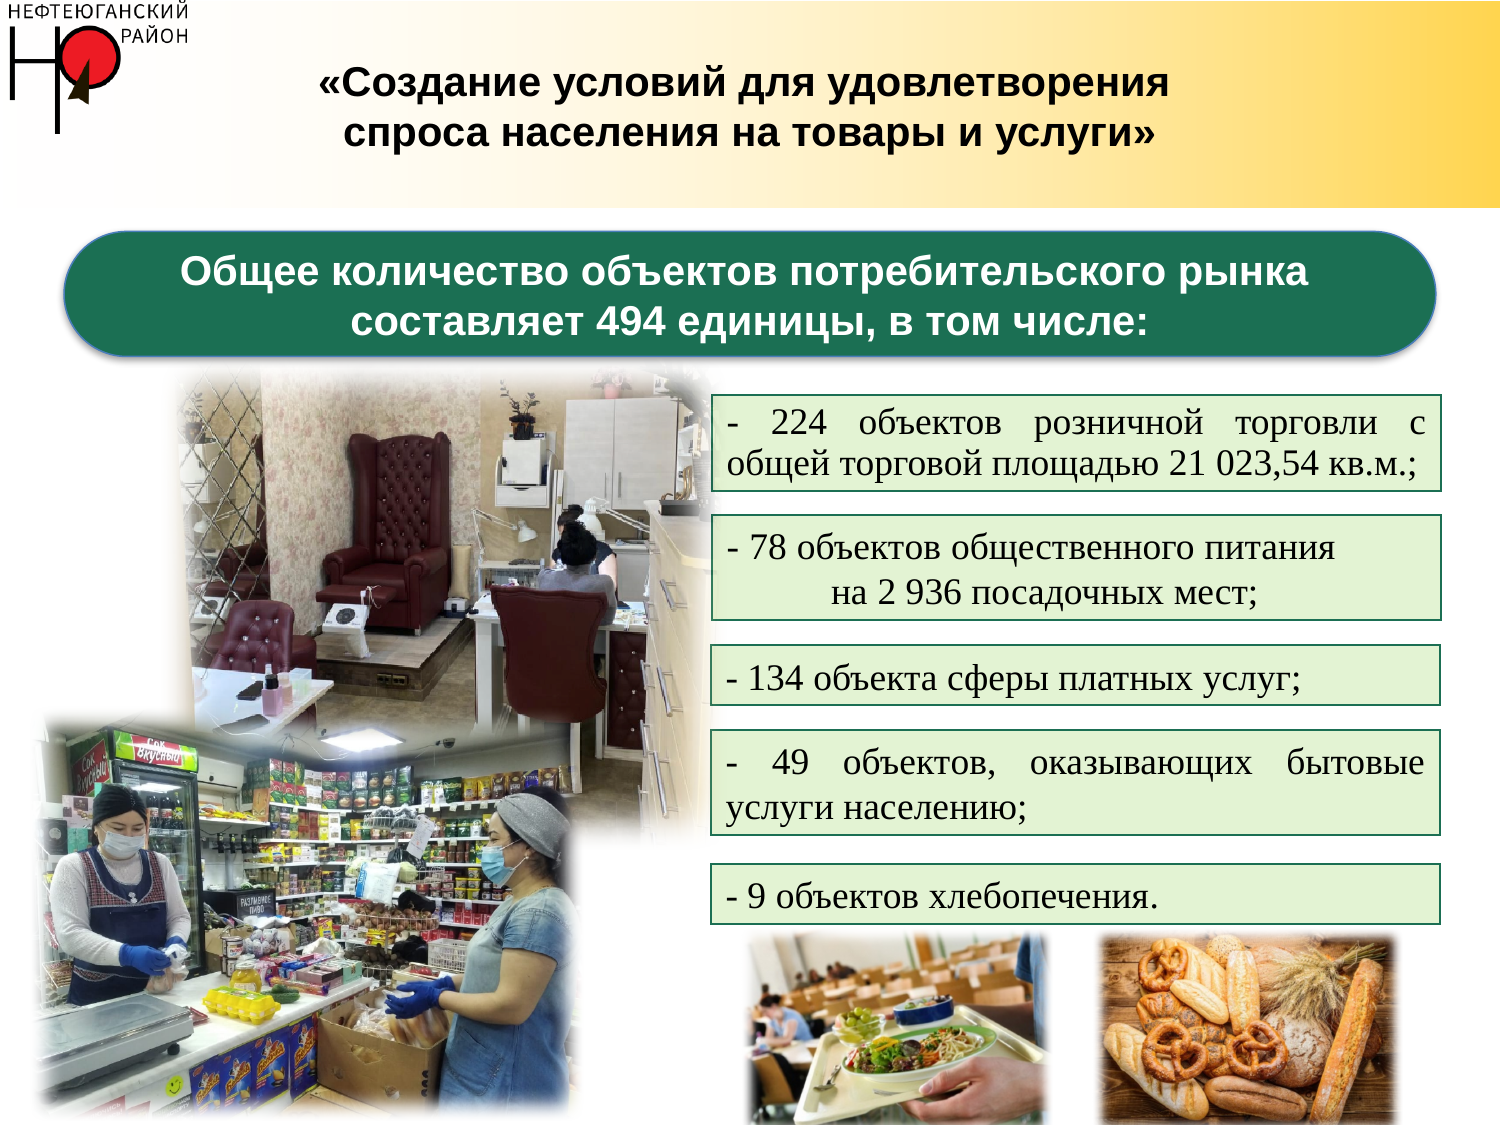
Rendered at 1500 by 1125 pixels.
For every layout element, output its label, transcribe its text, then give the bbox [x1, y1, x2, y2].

text_box - 78 объектов общественного питания на 2 936 посадочных мест; [732, 513, 1443, 622]
text_box - 9 объектов хлебопечения. [732, 862, 1442, 926]
picture [1092, 927, 1404, 1125]
text_box - 224 объектов розничной торговли с общей торговой площадью 21 023,54 кв.м.; [732, 393, 1443, 493]
text_box - 134 объекта сферы платных услуг; [732, 643, 1442, 707]
text_box Общее количество объектов потребительского рынка составляет 494 единицы, в том числе: [63, 230, 1437, 358]
picture [740, 927, 1055, 1125]
text_box «Создание условий для удовлетворения спроса населения на товары и услуги» [0, 0, 1500, 210]
text_box - 49 объектов, оказывающих бытовые услуги населению; [732, 728, 1442, 837]
picture [29, 356, 728, 1122]
picture [9, 0, 187, 134]
